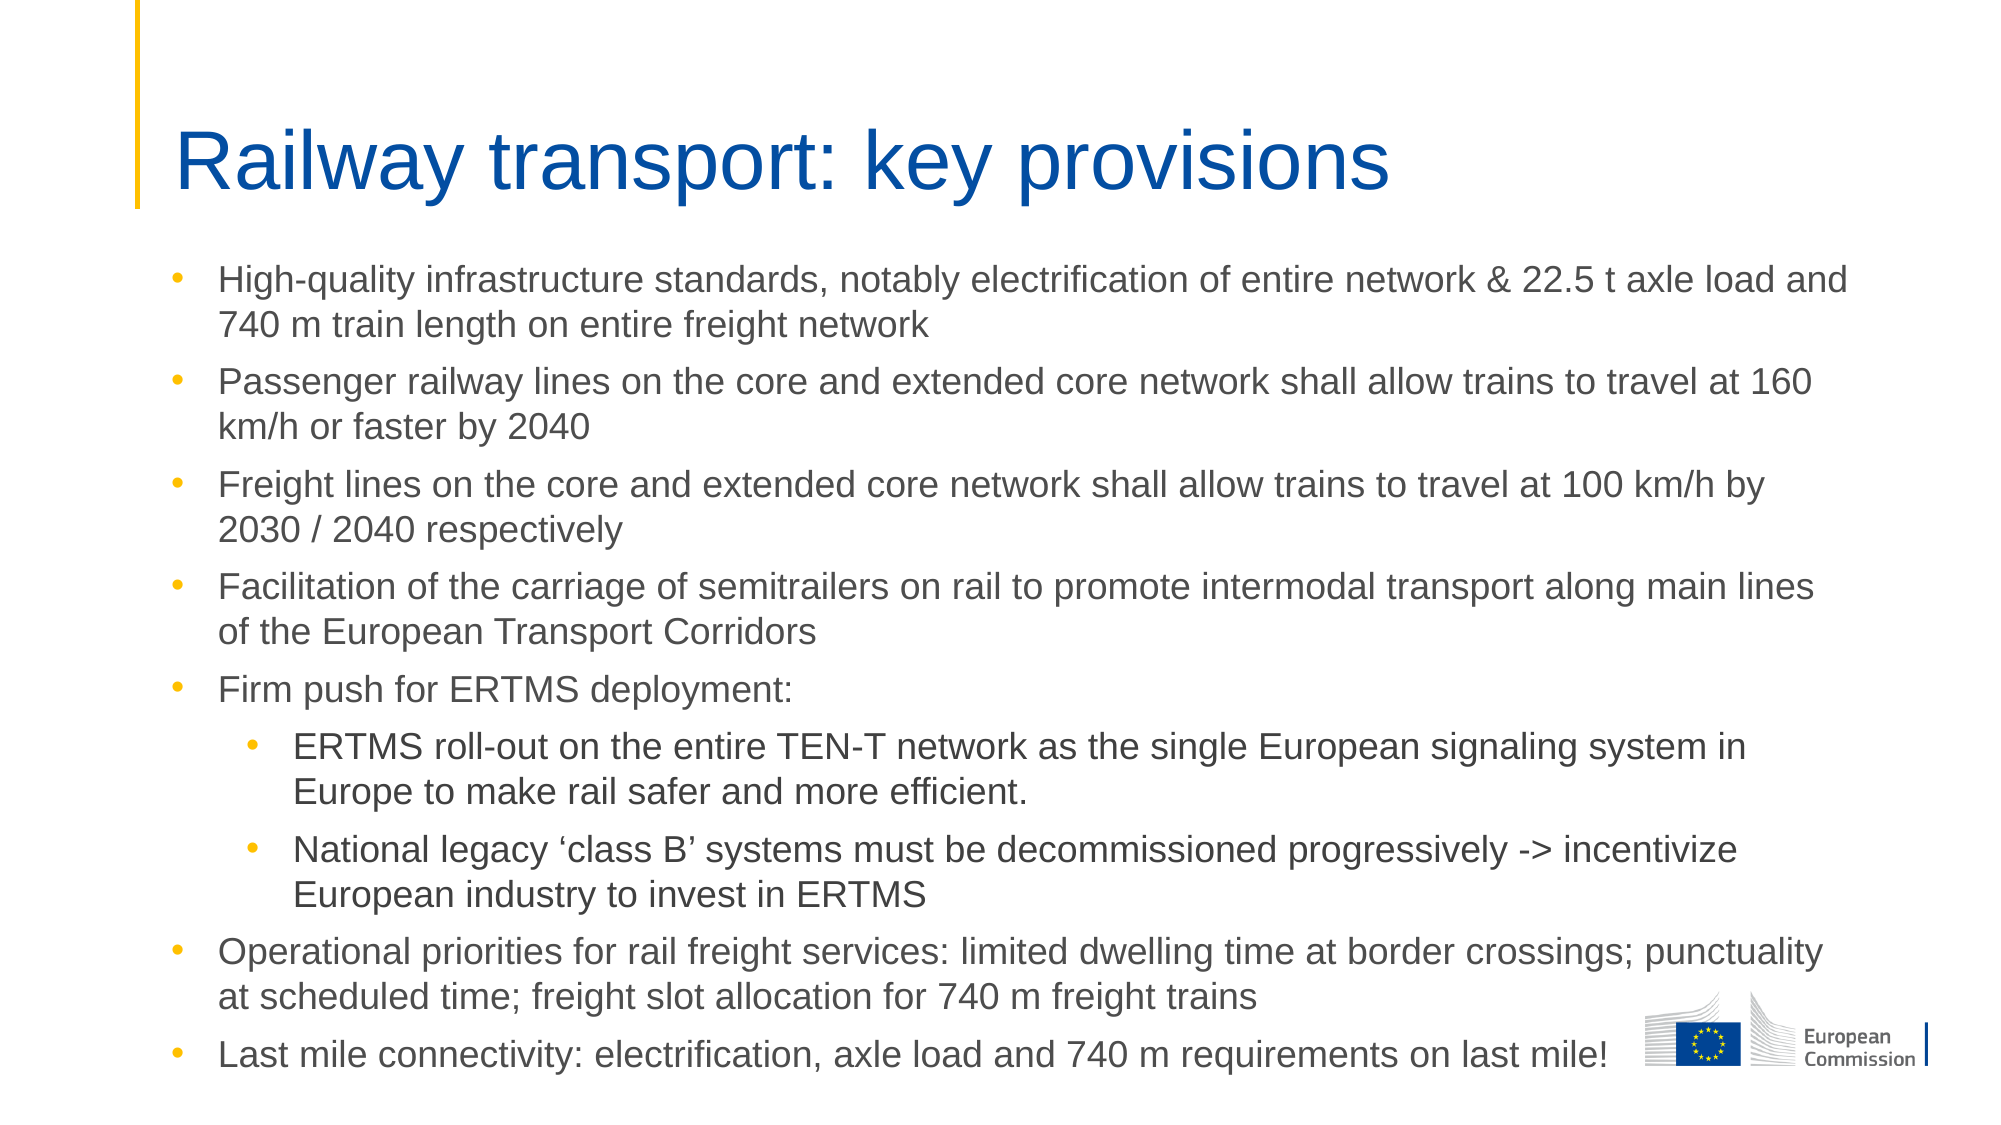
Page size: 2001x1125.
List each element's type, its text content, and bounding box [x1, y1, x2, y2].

picture [1869, 991, 1928, 1066]
text_box High-quality infrastructure standards, notably electrification of entire network & 22.5 t axle load and 740 m train length on entire freight network Passenger railway lines on the core and extended core network shall allow trains to travel at 160 km/h or faster by 2040 Freight lines on the core and extended core network shall allow trains to travel at 100 km/h by 2030 / 2040 respectively Facilitation of the carriage of semitrailers on rail to promote intermodal transport along main lines of the European Transport Corridors Firm push for ERTMS deployment: ERTMS roll-out on the entire TEN-T network as the single European signaling system in Europe to make rail safer and more efficient. National legacy ‘class B’ systems must be decommissioned progressively -> incentivize European industry to invest in ERTMS Operational priorities for rail freight services: limited dwelling time at border crossings; punctuality at scheduled time; freight slot allocation for 740 m freight trains Last mile connectivity: electrification, axle load and 740 m requirements on last mile! [81, 247, 1869, 1083]
title Railway transport: key provisions [159, 79, 1885, 208]
